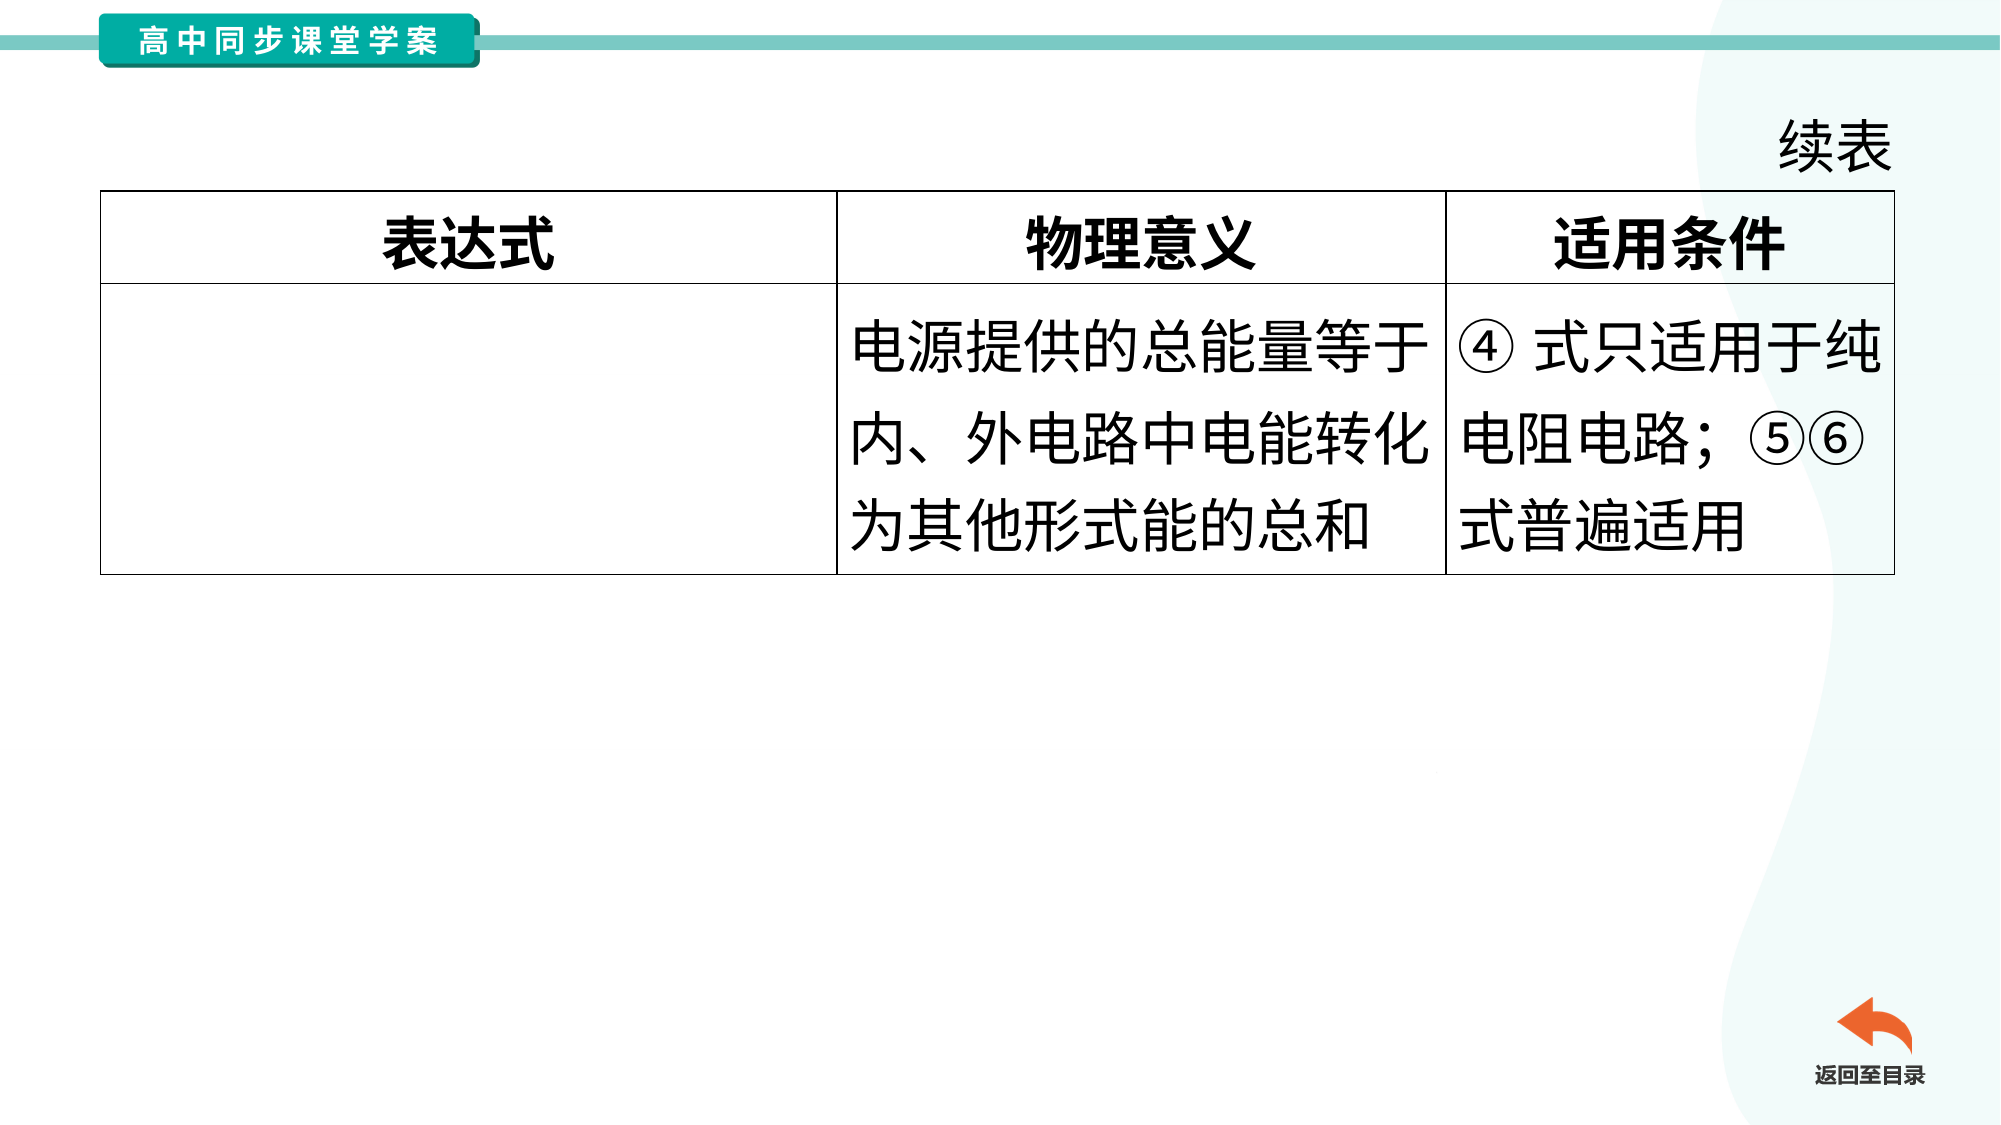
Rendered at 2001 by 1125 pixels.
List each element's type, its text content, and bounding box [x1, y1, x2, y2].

picture [0, 0, 2000, 1125]
text_box 续表 [1777, 76, 1894, 181]
